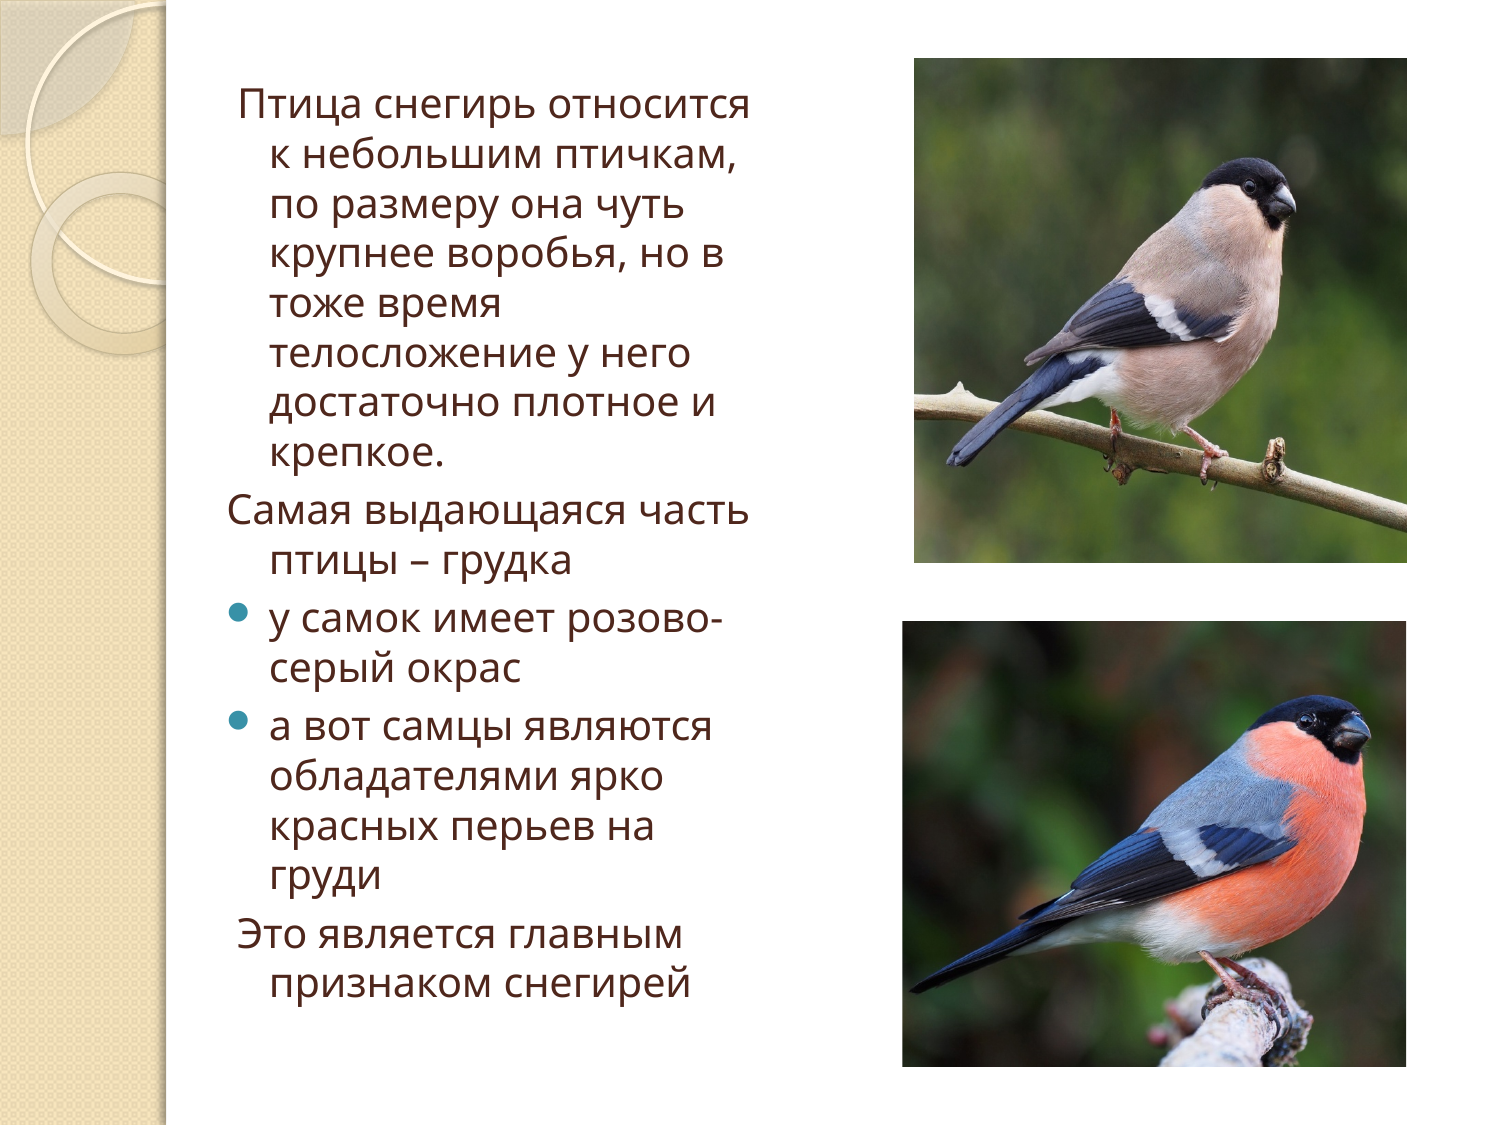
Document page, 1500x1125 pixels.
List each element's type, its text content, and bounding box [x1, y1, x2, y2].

title [235, 45, 1466, 233]
picture [913, 58, 1407, 563]
list Птица снегирь относится к небольшим птичкам, по размеру она чуть крупнее воробья, но в тоже время телосложение у него достаточно плотное и крепкое. Самая выдающаяся часть птицы – грудка у самок имеет розово-серый окрас а вот самцы являются обладателями ярко красных перьев на груди Это является главным признаком снегирей [199, 70, 786, 1067]
picture [902, 620, 1407, 1067]
